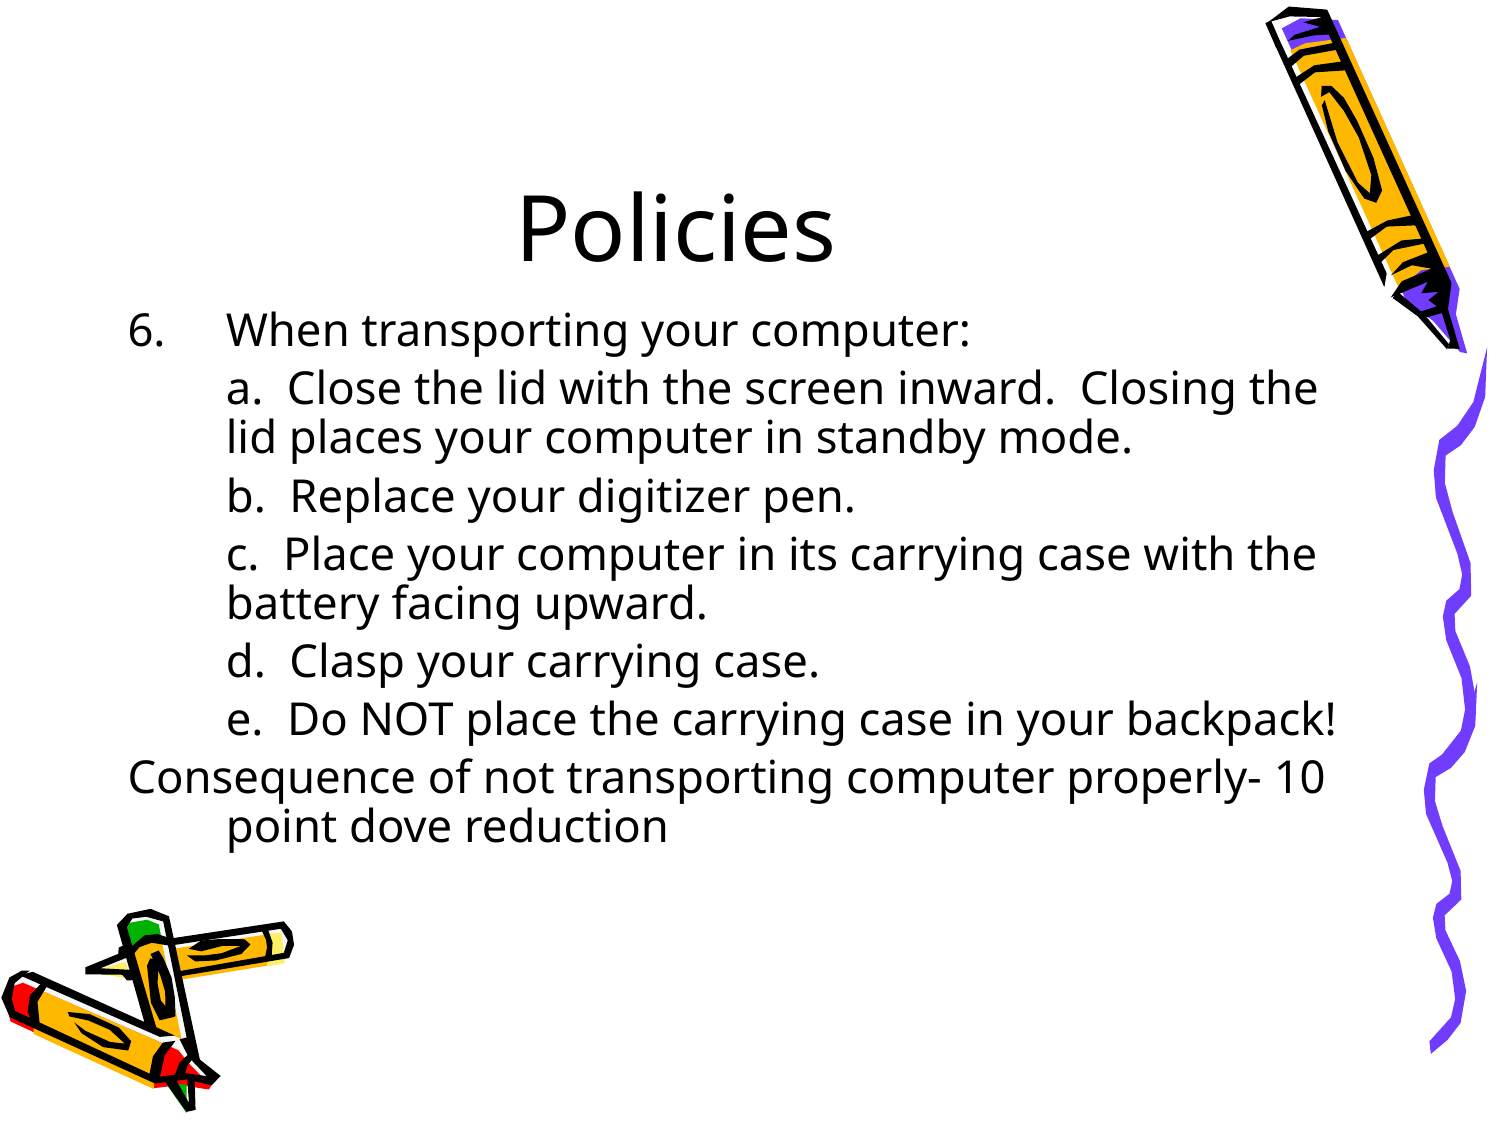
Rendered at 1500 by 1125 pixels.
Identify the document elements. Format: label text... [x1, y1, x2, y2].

title Policies [112, 24, 1240, 288]
list When transporting your computer: a. Close the lid with the screen inward. Closing the lid places your computer in standby mode. b. Replace your digitizer pen. c. Place your computer in its carrying case with the battery facing upward. d. Clasp your carrying case. e. Do NOT place the carrying case in your backpack! Consequence of not transporting computer properly- 10 point dove reduction [112, 299, 1376, 901]
